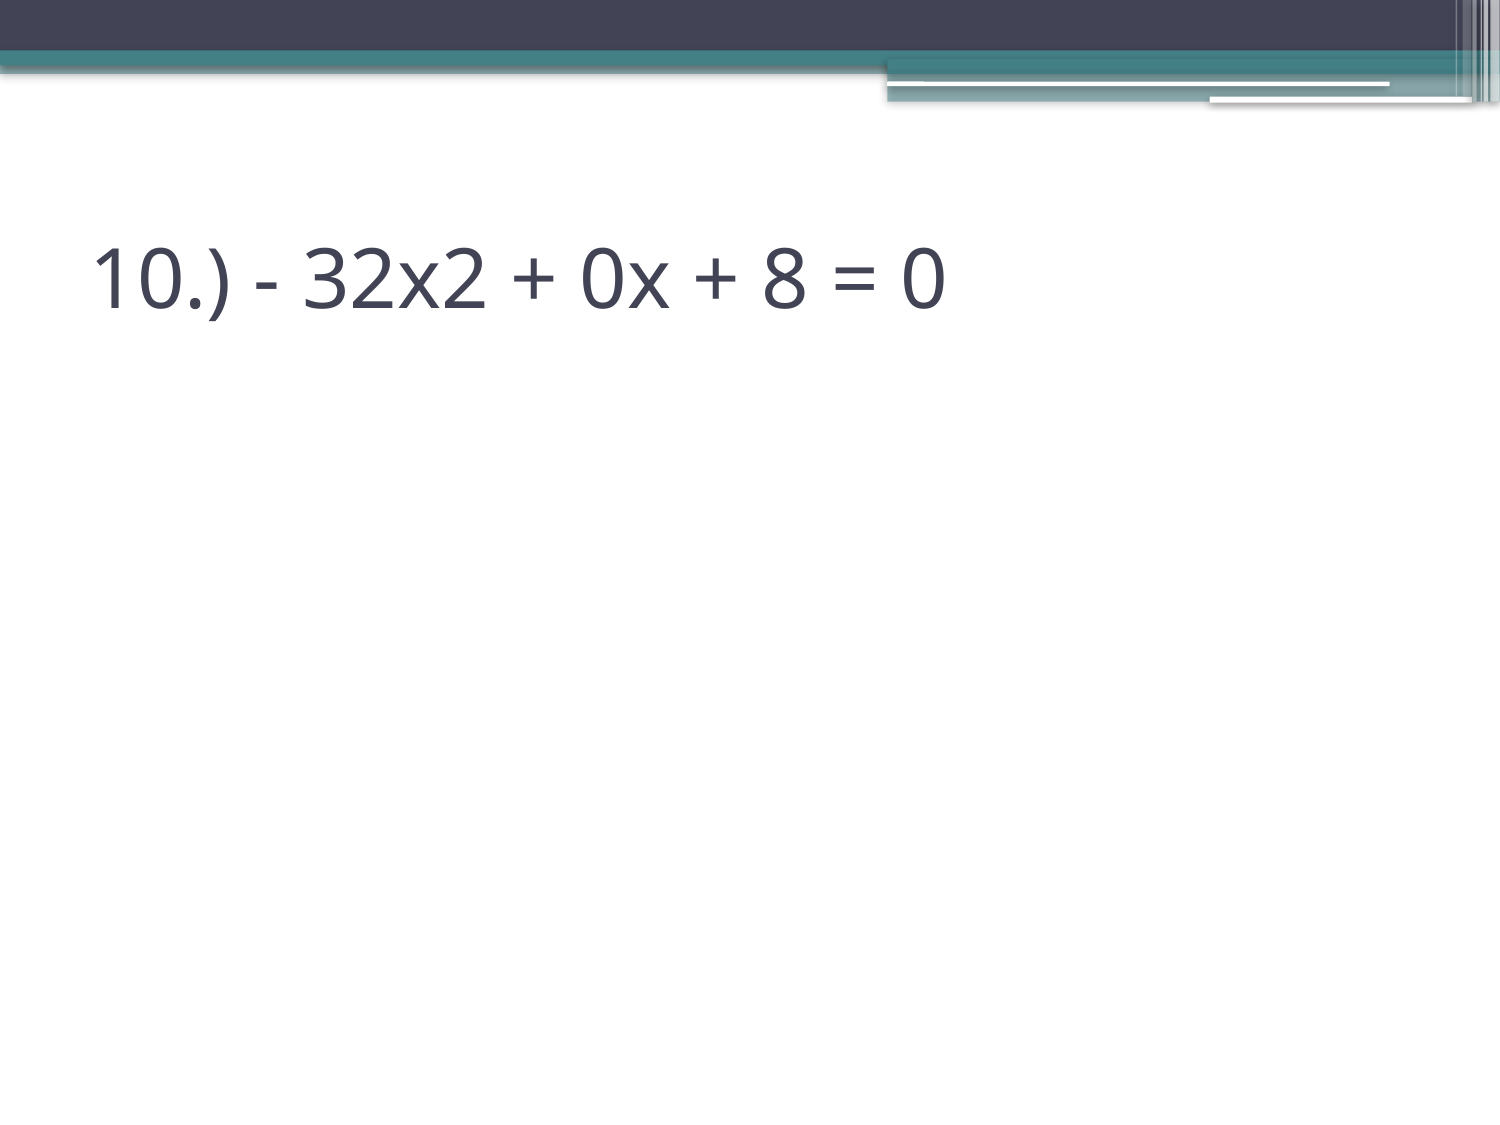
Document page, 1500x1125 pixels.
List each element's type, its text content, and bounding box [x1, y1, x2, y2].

title 10.) - 32x2 + 0x + 8 = 0 [75, 187, 1425, 363]
